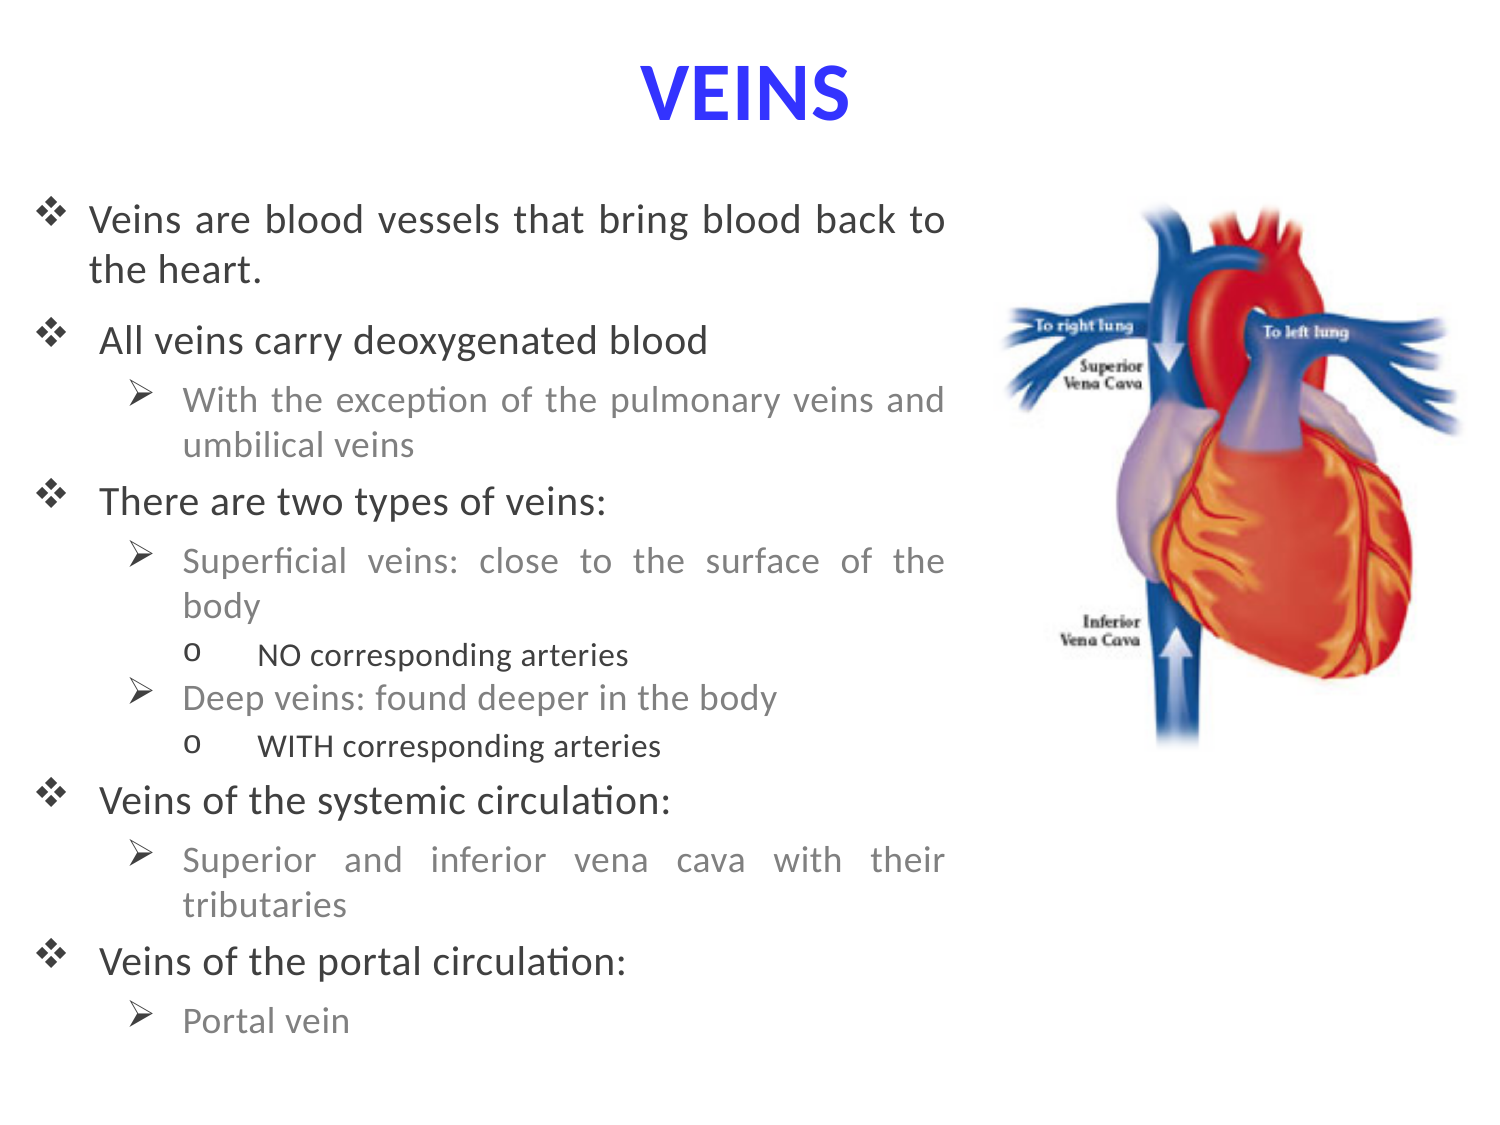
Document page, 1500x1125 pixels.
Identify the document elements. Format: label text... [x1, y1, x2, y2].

picture [993, 196, 1483, 752]
list Veins are blood vessels that bring blood back to the heart. All veins carry deoxygenated blood With the exception of the pulmonary veins and umbilical veins There are two types of veins: Superficial veins: close to the surface of the body NO corresponding arteries Deep veins: found deeper in the body WITH corresponding arteries Veins of the systemic circulation: Superior and inferior vena cava with their tributaries Veins of the portal circulation: Portal vein [17, 184, 963, 1083]
text_box VEINS [0, 42, 1496, 145]
